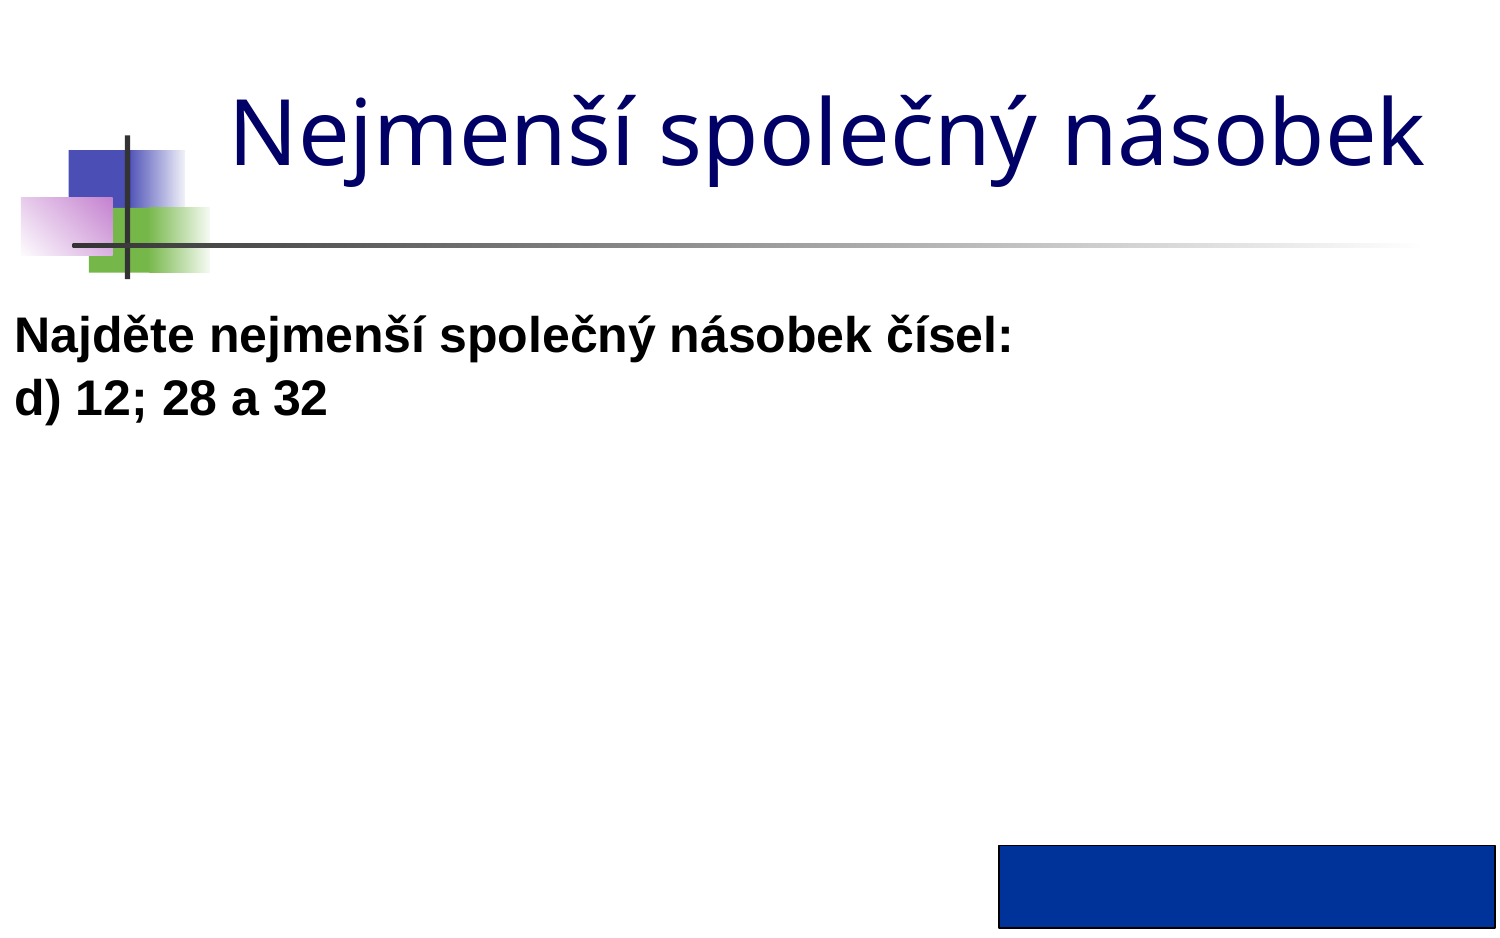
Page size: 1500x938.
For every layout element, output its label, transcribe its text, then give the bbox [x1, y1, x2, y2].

title Nejmenší společný násobek [188, 29, 1468, 230]
text_box Najděte nejmenší společný násobek čísel: [0, 295, 1211, 370]
text_box [998, 845, 1495, 928]
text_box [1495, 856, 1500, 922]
text_box d) 12; 28 a 32 [0, 357, 396, 433]
